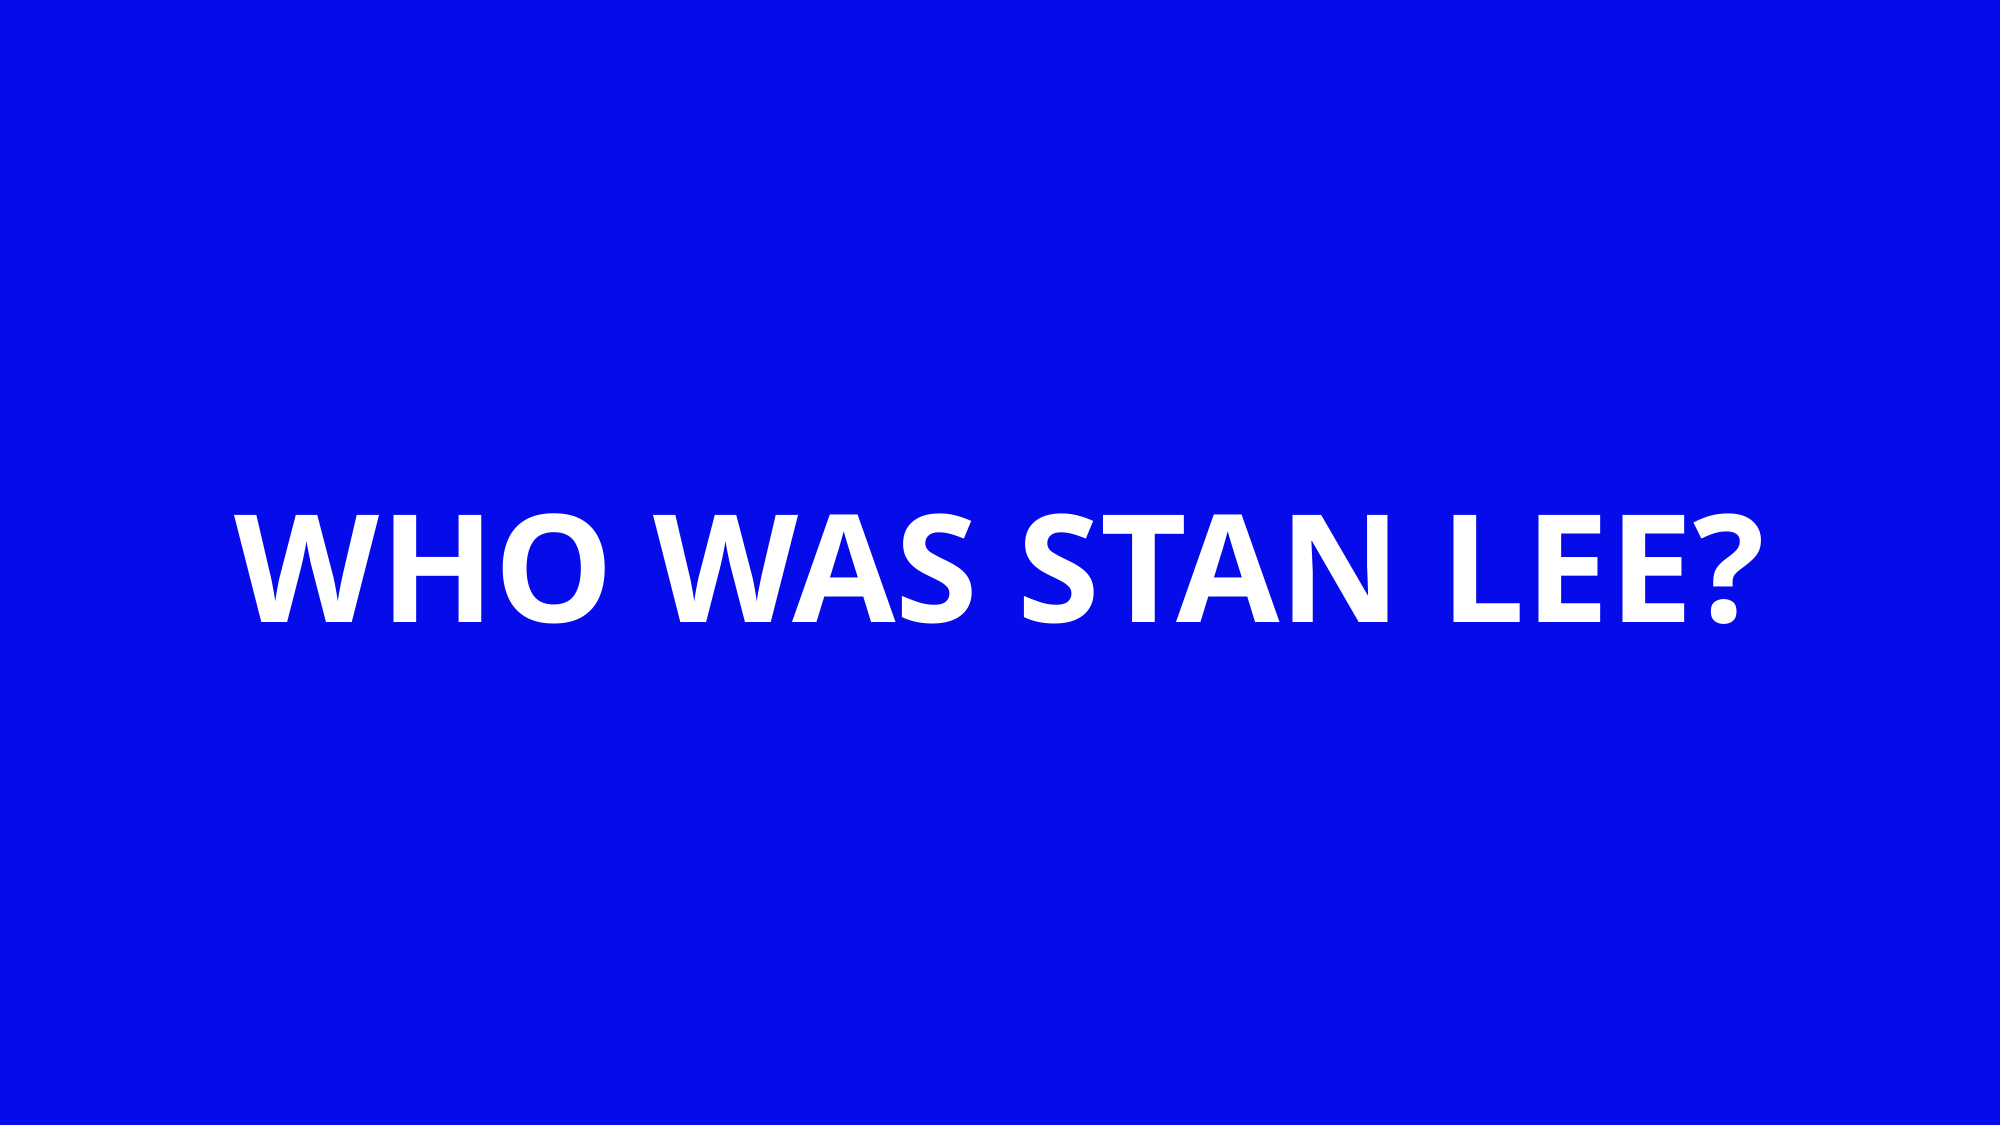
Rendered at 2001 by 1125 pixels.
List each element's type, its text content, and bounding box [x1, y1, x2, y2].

text_box WHO WAS STAN LEE? [0, 0, 2000, 1125]
